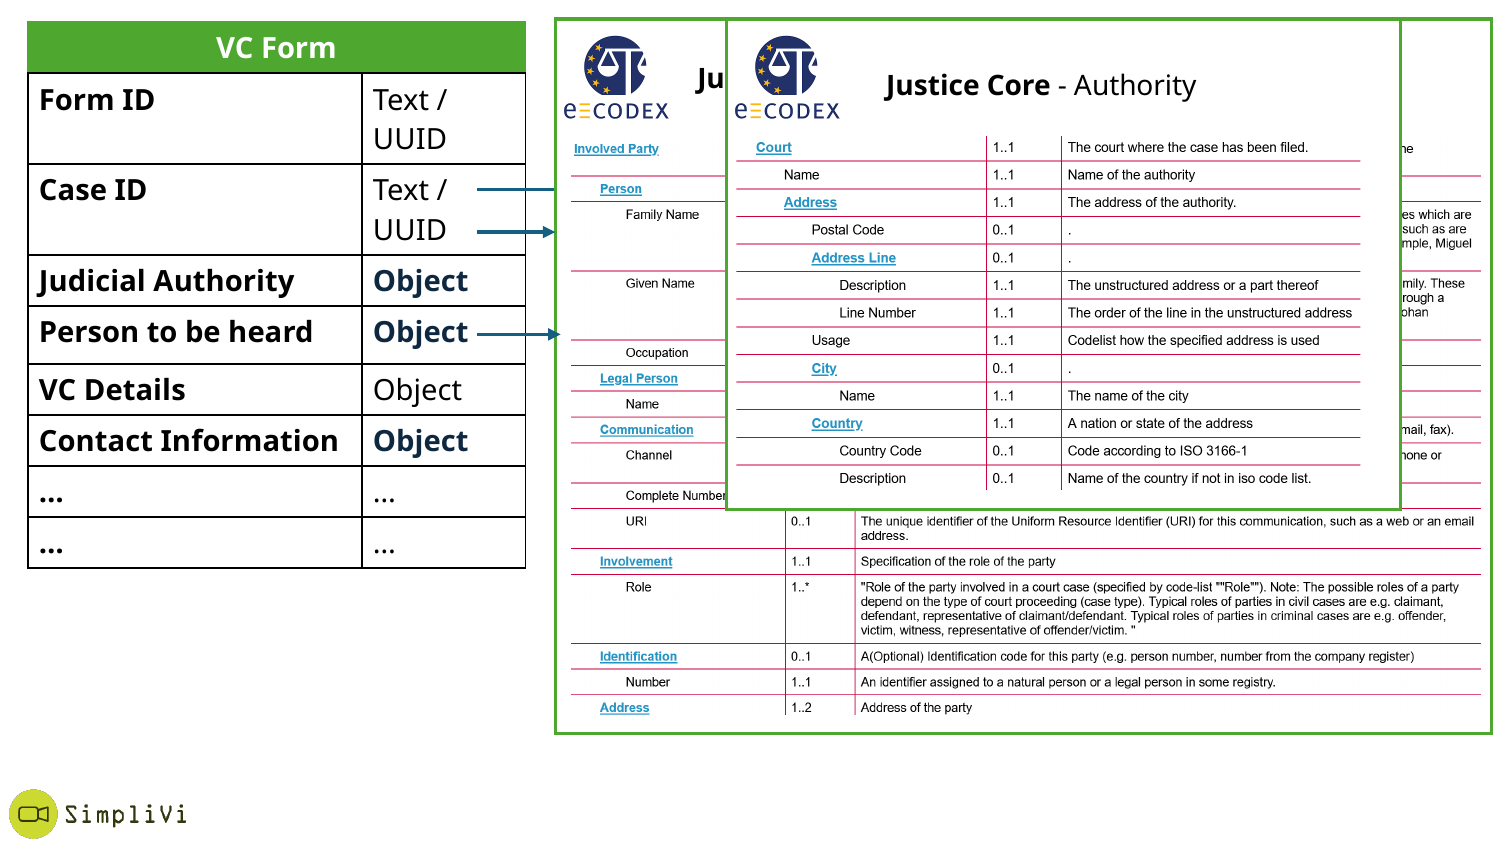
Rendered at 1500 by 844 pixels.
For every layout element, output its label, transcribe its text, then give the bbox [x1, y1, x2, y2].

table_cell Text / UUID [363, 74, 525, 163]
table_cell … [29, 518, 361, 567]
table_cell Case ID [29, 165, 361, 254]
table_cell Person to be heard [29, 307, 361, 363]
table_cell VC Details [29, 365, 361, 414]
table_cell … [363, 467, 525, 516]
table_cell … [363, 518, 525, 567]
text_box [554, 18, 1492, 734]
table_cell Object [363, 307, 525, 363]
table_cell Object [363, 365, 525, 414]
table_cell … [29, 467, 361, 516]
picture [9, 788, 205, 844]
table_cell Judicial Authority [29, 256, 361, 305]
table_cell Object [363, 416, 525, 465]
table_cell Object [363, 256, 525, 305]
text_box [725, 18, 1401, 510]
table_header VC Form [29, 23, 525, 72]
table_cell Contact Information [29, 416, 361, 465]
table_cell Form ID [29, 74, 361, 163]
table_cell Text / UUID [363, 165, 525, 254]
